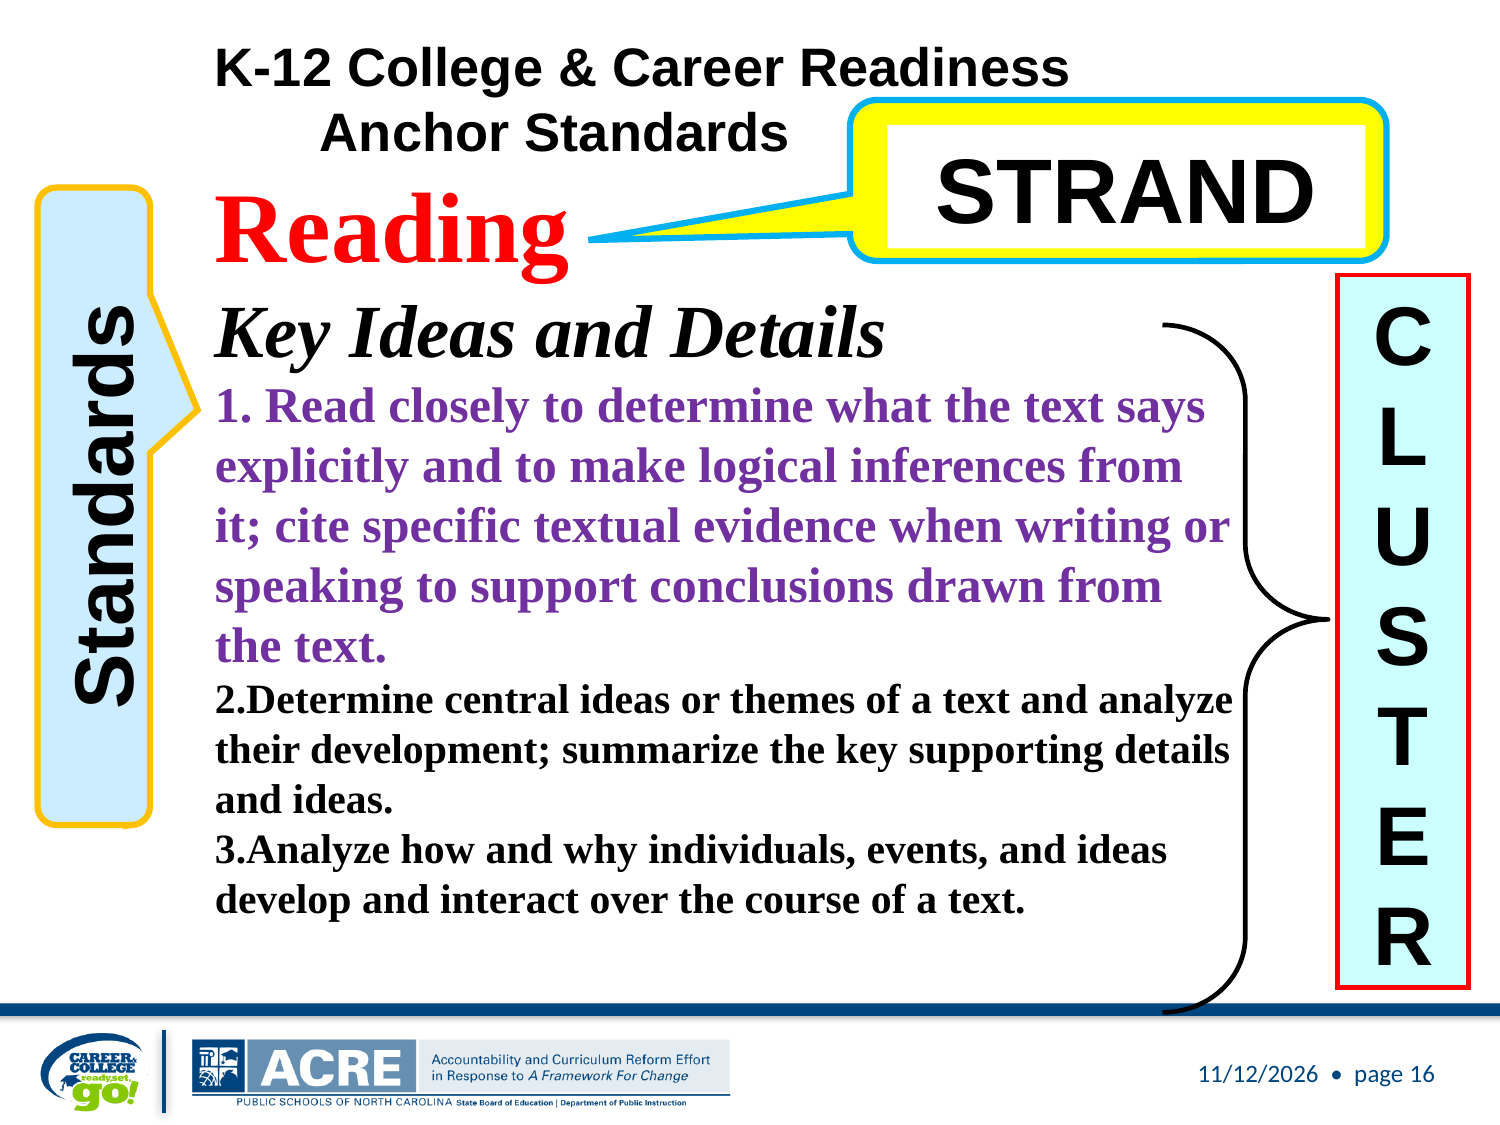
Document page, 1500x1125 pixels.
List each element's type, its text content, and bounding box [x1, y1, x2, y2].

text_box [0, 0, 1500, 75]
text_box STRAND [887, 124, 1366, 249]
text_box Standards [37, 187, 198, 826]
text_box [588, 99, 1387, 261]
text_box C L U S T E R [1337, 275, 1469, 988]
text_box [1162, 324, 1329, 1013]
picture [37, 1029, 152, 1115]
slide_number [1137, 1042, 1450, 1103]
text_box K-12 College & Career Readiness Anchor Standards Reading Key Ideas and Details 1. Read closely to determine what the text says explicitly and to make logical inferences from it; cite specific textual evidence when writing or speaking to support conclusions drawn from the text. 2.Determine central ideas or themes of a text and analyze their development; summarize the key supporting details and ideas. 3.Analyze how and why individuals, events, and ideas develop and interact over the course of a text. [199, 75, 1250, 988]
picture [174, 1017, 744, 1125]
